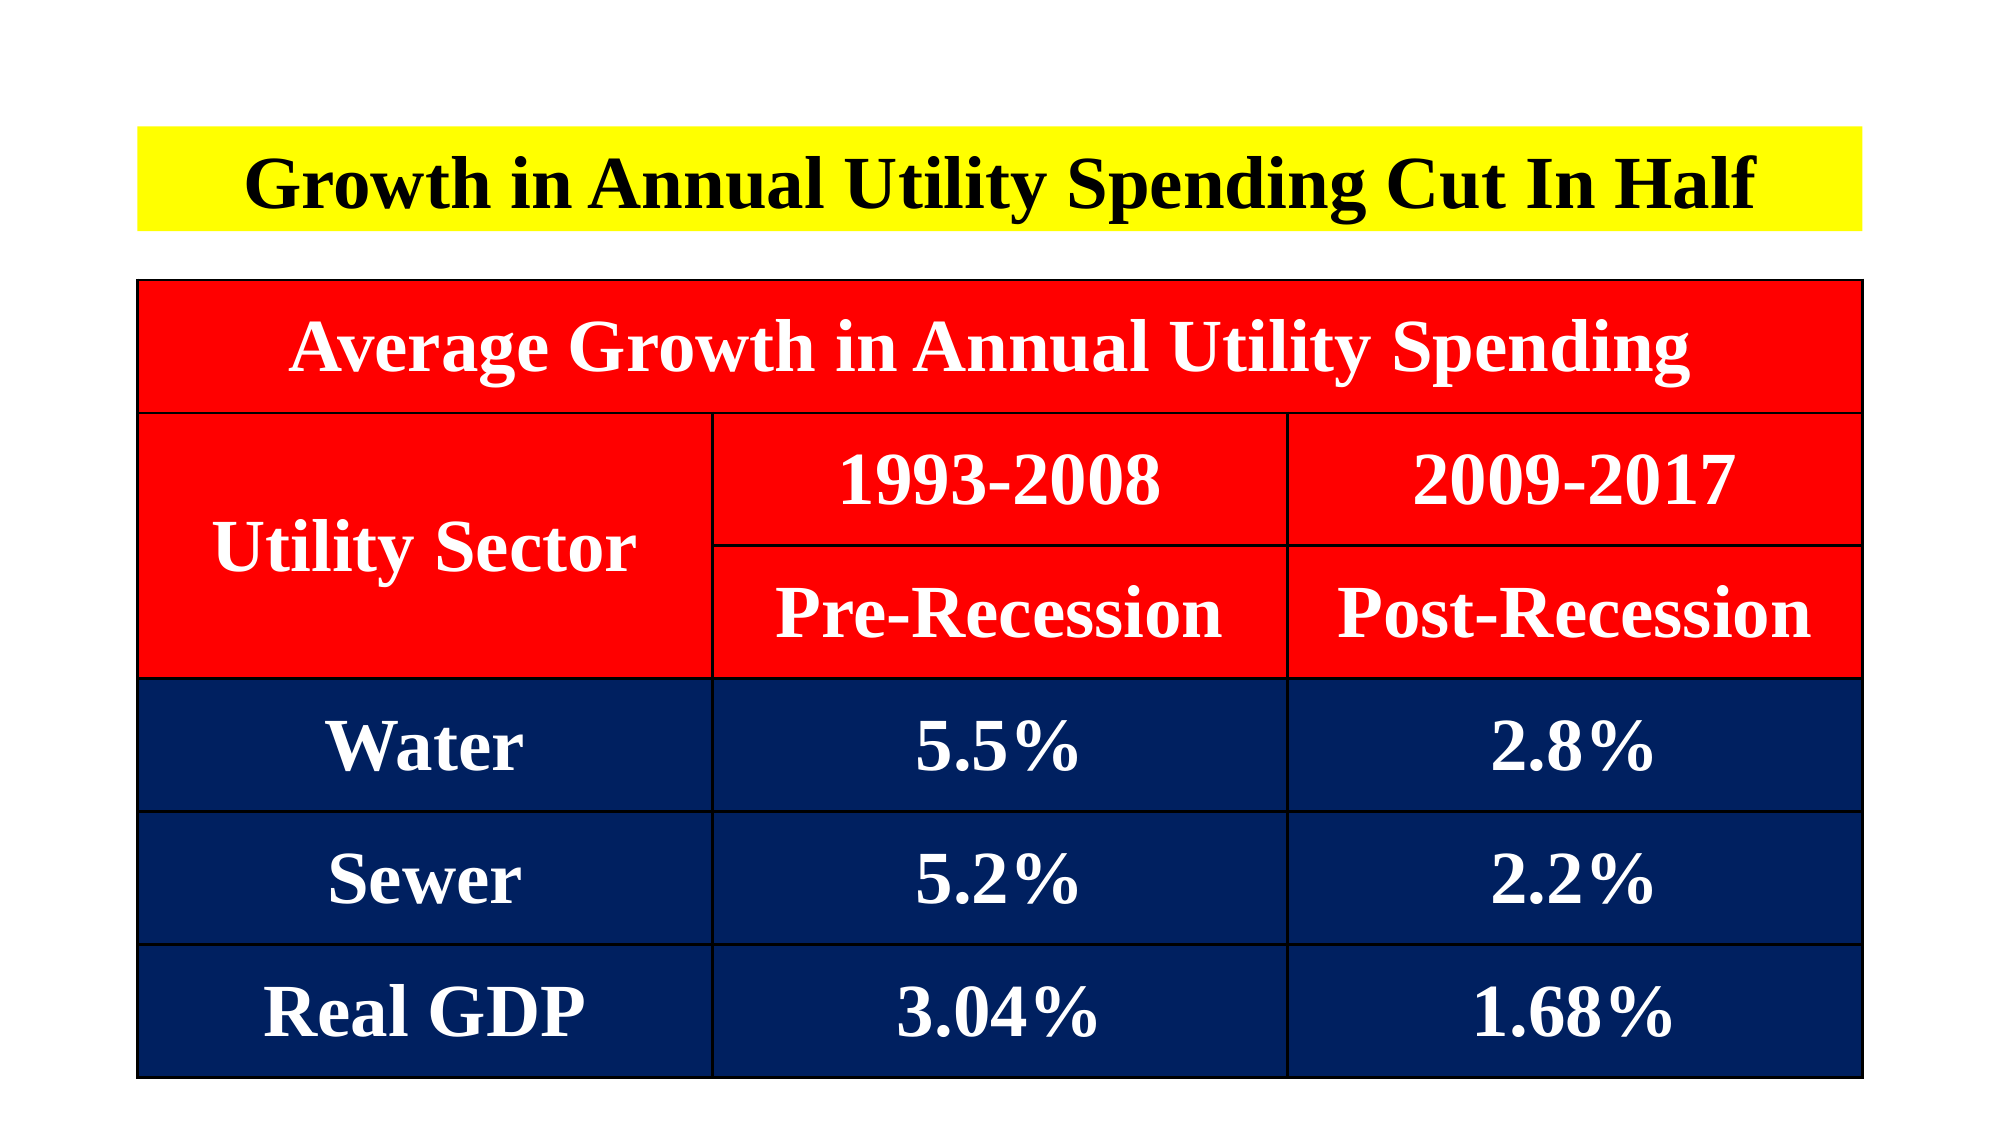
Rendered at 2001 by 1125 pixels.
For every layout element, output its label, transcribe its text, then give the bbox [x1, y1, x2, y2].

table_cell Post-Recession [1289, 547, 1861, 677]
table_cell 2.2% [1289, 813, 1861, 943]
table_cell Pre-Recession [714, 547, 1286, 677]
text_box Growth in Annual Utility Spending Cut In Half [137, 126, 1863, 232]
table_cell 1.68% [1289, 946, 1861, 1076]
table_cell Real GDP [139, 946, 711, 1076]
table_header Average Growth in Annual Utility Spending [139, 281, 1861, 412]
table_cell Sewer [139, 813, 711, 943]
table_cell 2.8% [1289, 680, 1861, 810]
table_cell 5.5% [714, 680, 1286, 810]
table_cell Utility Sector [139, 414, 711, 677]
table_cell 5.2% [714, 813, 1286, 943]
table_cell 3.04% [714, 946, 1286, 1076]
table_cell 1993-2008 [714, 414, 1286, 544]
table_cell 2009-2017 [1289, 414, 1861, 544]
table_cell Water [139, 680, 711, 810]
